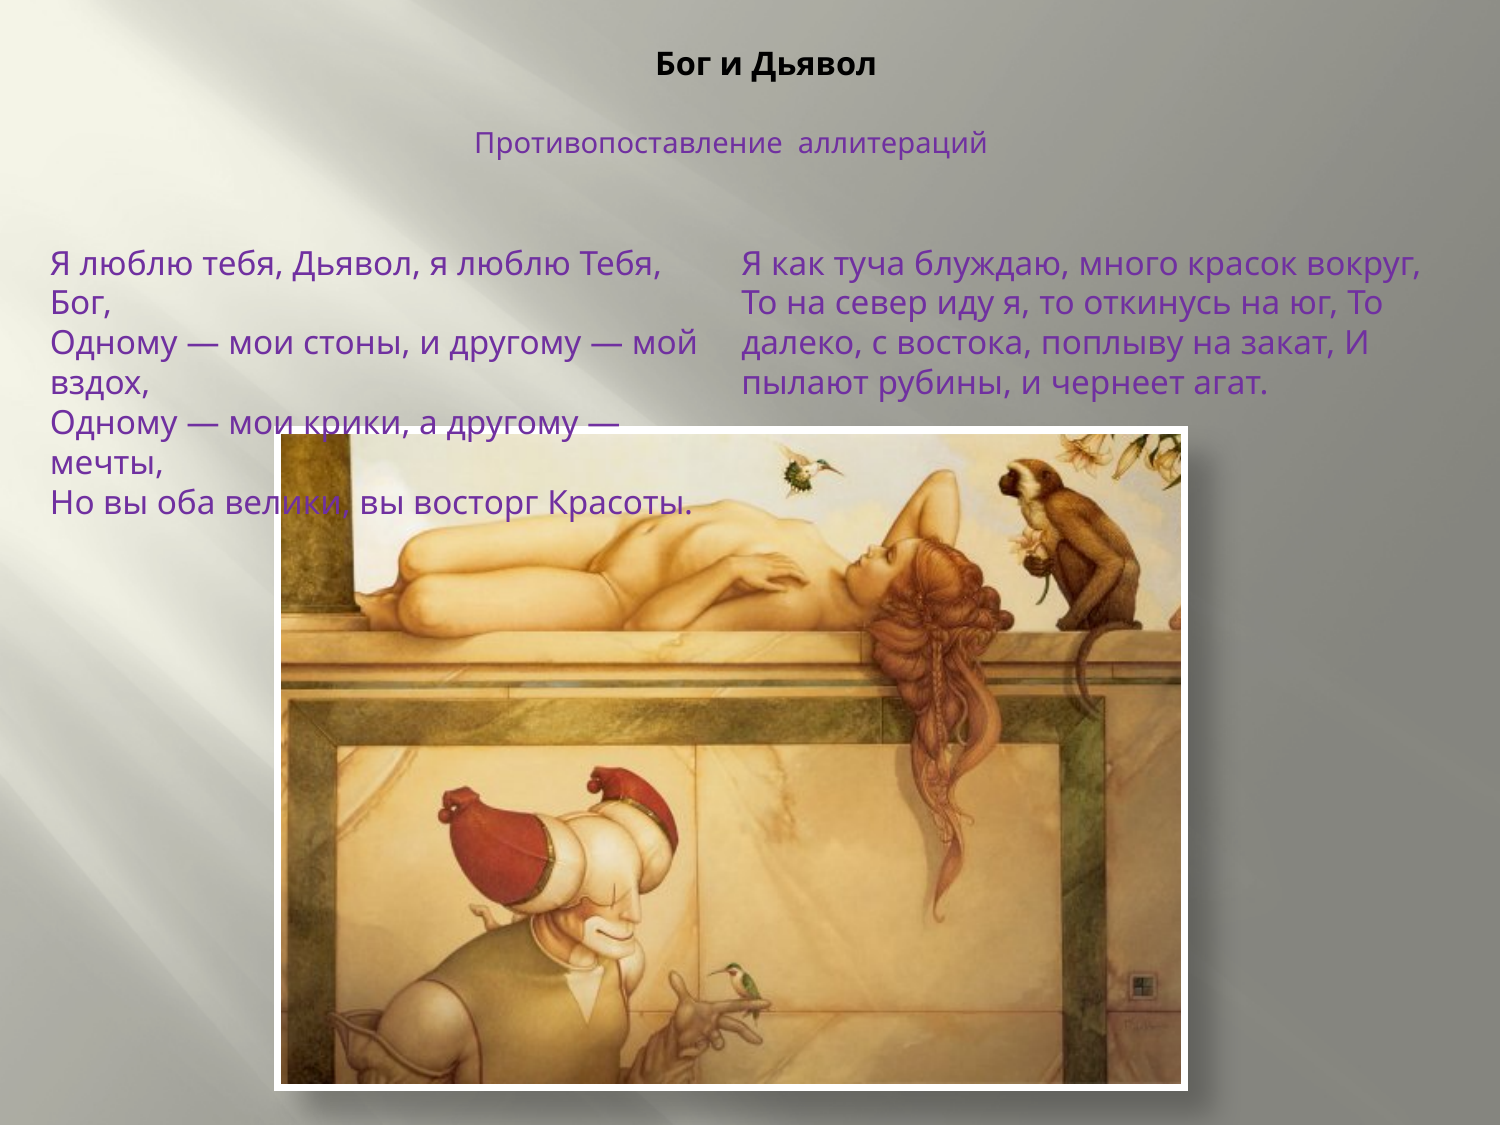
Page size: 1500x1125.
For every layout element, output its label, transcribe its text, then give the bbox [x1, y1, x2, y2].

title Бог и Дьявол [316, 35, 1217, 121]
text_box Я люблю тебя, Дьявол, я люблю Тебя, Бог, Одному — мои стоны, и другому — мой вздох, Одному — мои крики, а другому — мечты, Но вы оба велики, вы восторг Красоты. [35, 234, 739, 529]
text_box Я как туча блуждаю, много красок вокруг, То на север иду я, то откинусь на юг, То далеко, с востока, поплыву на закат, И пылают рубины, и чернеет агат. [726, 234, 1477, 409]
list Противопоставление аллитераций [281, 117, 1182, 205]
picture [280, 433, 1182, 1084]
